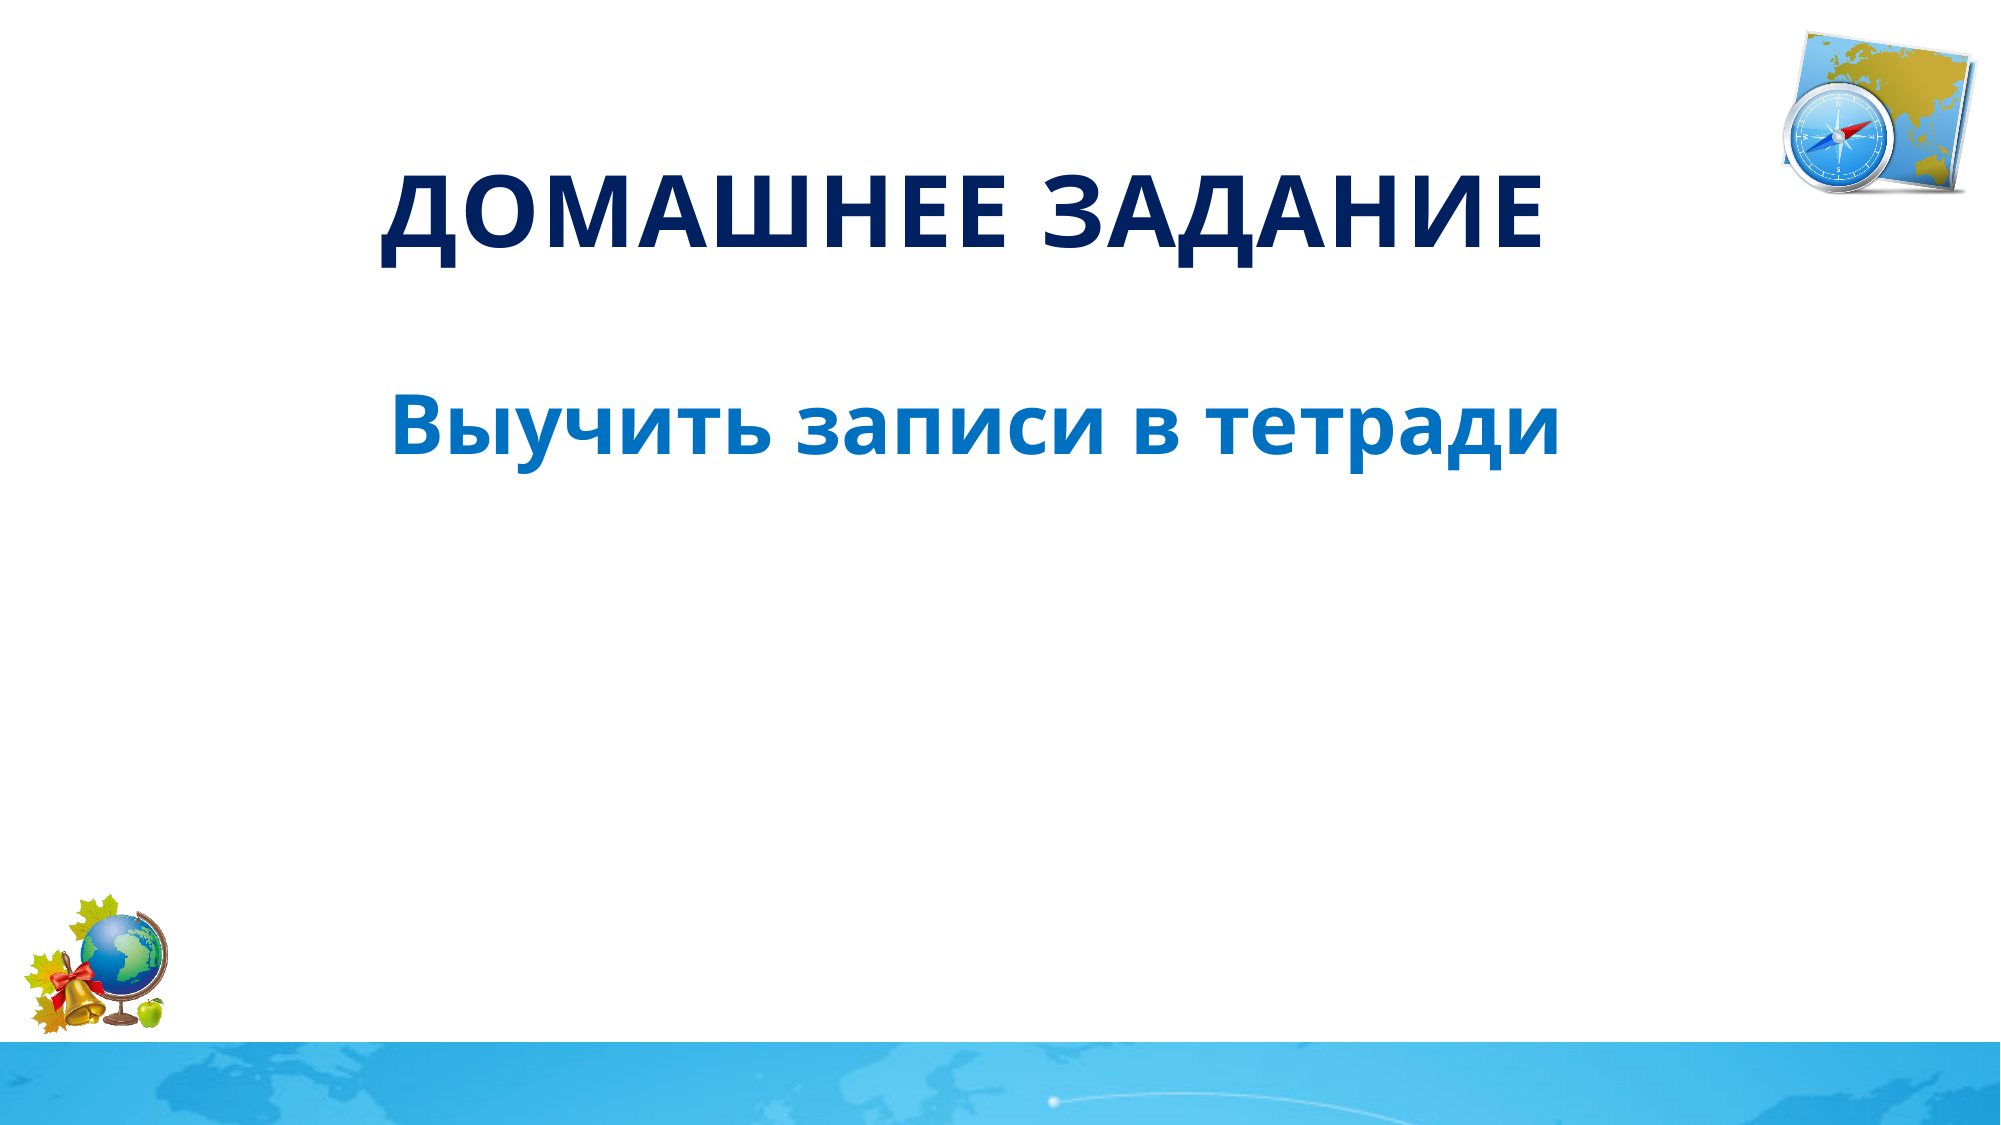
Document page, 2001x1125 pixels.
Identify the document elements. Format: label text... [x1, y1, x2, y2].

picture [0, 1042, 2000, 1125]
list Выучить записи в тетради [168, 375, 1763, 1035]
picture [1762, 14, 2000, 219]
picture [24, 892, 168, 1034]
title Домашнее задание [168, 96, 1763, 342]
